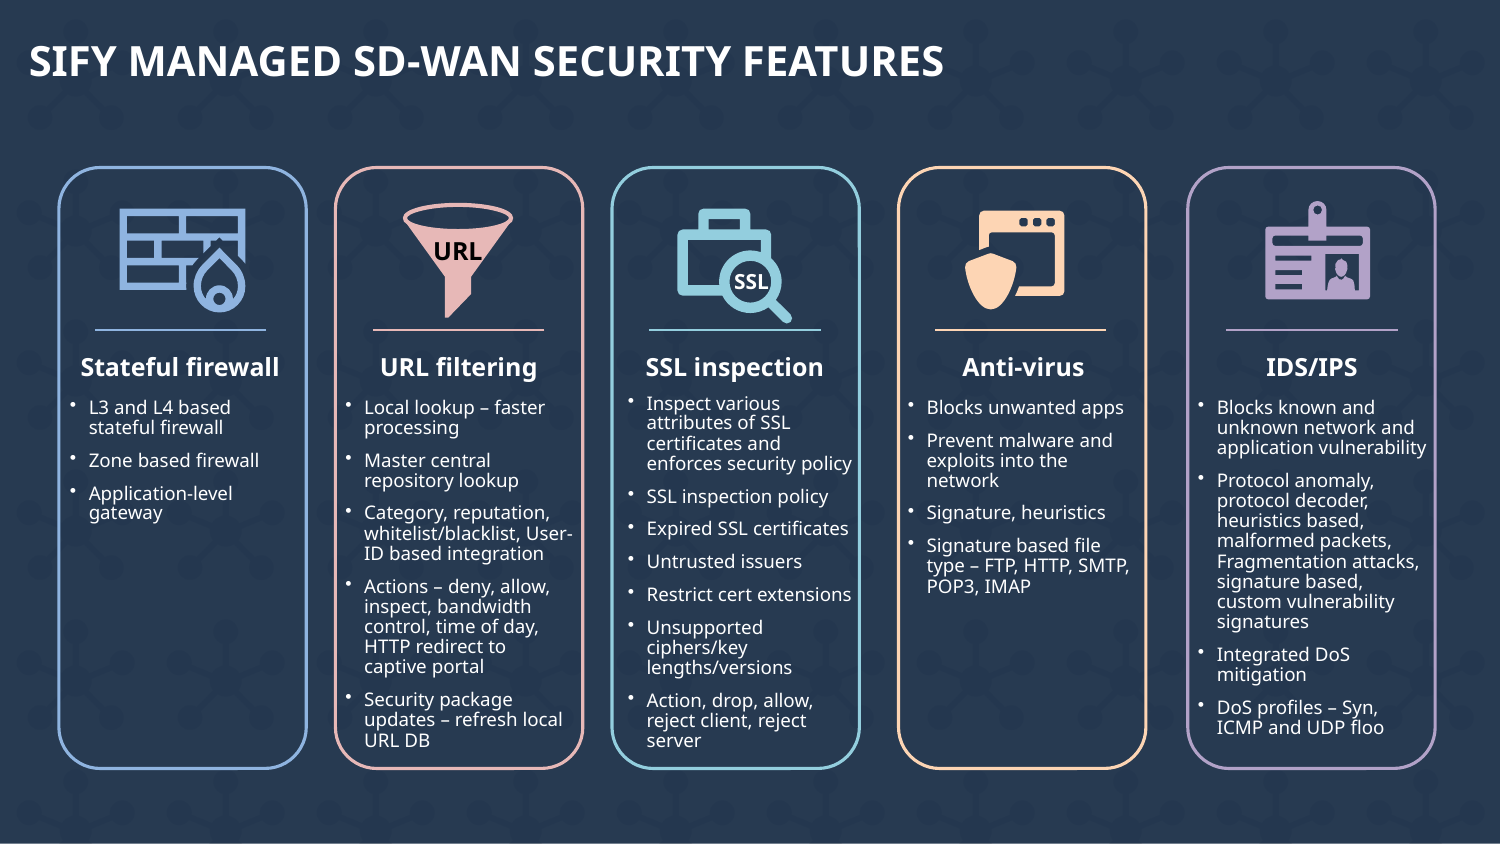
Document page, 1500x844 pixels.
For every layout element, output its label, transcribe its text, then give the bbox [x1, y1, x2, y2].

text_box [964, 210, 1065, 310]
text_box URL [433, 235, 483, 266]
text_box [1265, 201, 1371, 300]
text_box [119, 208, 246, 313]
text_box [609, 165, 862, 771]
text_box [896, 390, 1149, 771]
text_box [402, 202, 514, 261]
text_box [56, 165, 309, 771]
text_box [677, 208, 793, 324]
text_box Local lookup – faster processing Master central repository lookup Category, reputation, whitelist/blacklist, User-ID based integration Actions – deny, allow, inspect, bandwidth control, time of day, HTTP redirect to captive portal Security package updates – refresh local URL DB [335, 390, 582, 743]
text_box SSL inspection [617, 342, 853, 386]
text_box [1185, 165, 1438, 771]
title Sify Managed SD-WAN Security Features [28, 27, 1266, 94]
text_box Inspect various attributes of SSL certificates and enforces security policy SSL inspection policy Expired SSL certificates Untrusted issuers Restrict cert extensions Unsupported ciphers/key lengths/versions Action, drop, allow, reject client, reject server [617, 386, 860, 714]
text_box IDS/IPS [1194, 342, 1430, 390]
text_box Blocks unwanted apps Prevent malware and exploits into the network Signature, heuristics Signature based file type – FTP, HTTP, SMTP, POP3, IMAP [897, 390, 1144, 651]
text_box URL filtering [341, 342, 576, 390]
text_box Blocks known and unknown network and application vulnerability Protocol anomaly, protocol decoder, heuristics based, malformed packets, Fragmentation attacks, signature based, custom vulnerability signatures Integrated DoS mitigation DoS profiles – Syn, ICMP and UDP floo [1187, 390, 1434, 712]
text_box [896, 165, 1148, 342]
text_box [437, 266, 479, 318]
text_box [333, 165, 585, 771]
text_box L3 and L4 based stateful firewall Zone based firewall Application-level gateway [59, 390, 306, 651]
text_box Anti-virus [888, 342, 1159, 390]
text_box SSL [734, 268, 769, 294]
